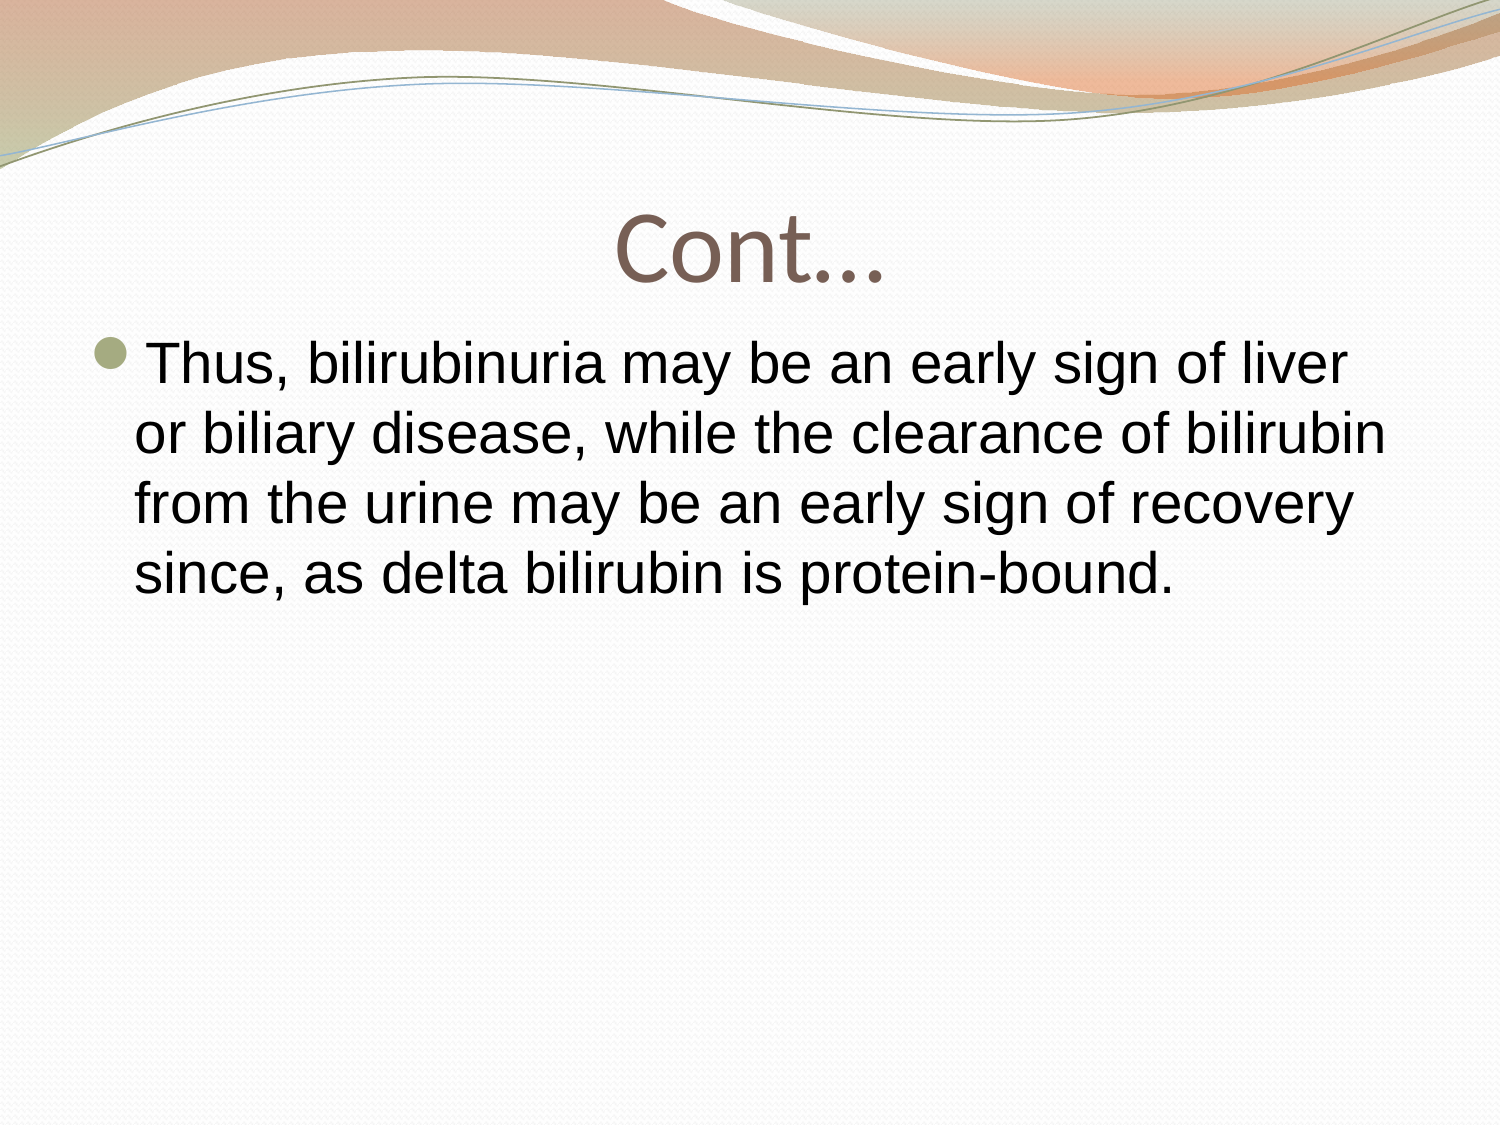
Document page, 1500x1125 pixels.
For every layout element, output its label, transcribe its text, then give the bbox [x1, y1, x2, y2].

title Cont… [75, 115, 1425, 303]
list Thus, bilirubinuria may be an early sign of liver or biliary disease, while the clearance of bilirubin from the urine may be an early sign of recovery since, as delta bilirubin is protein-bound. [75, 317, 1425, 1038]
